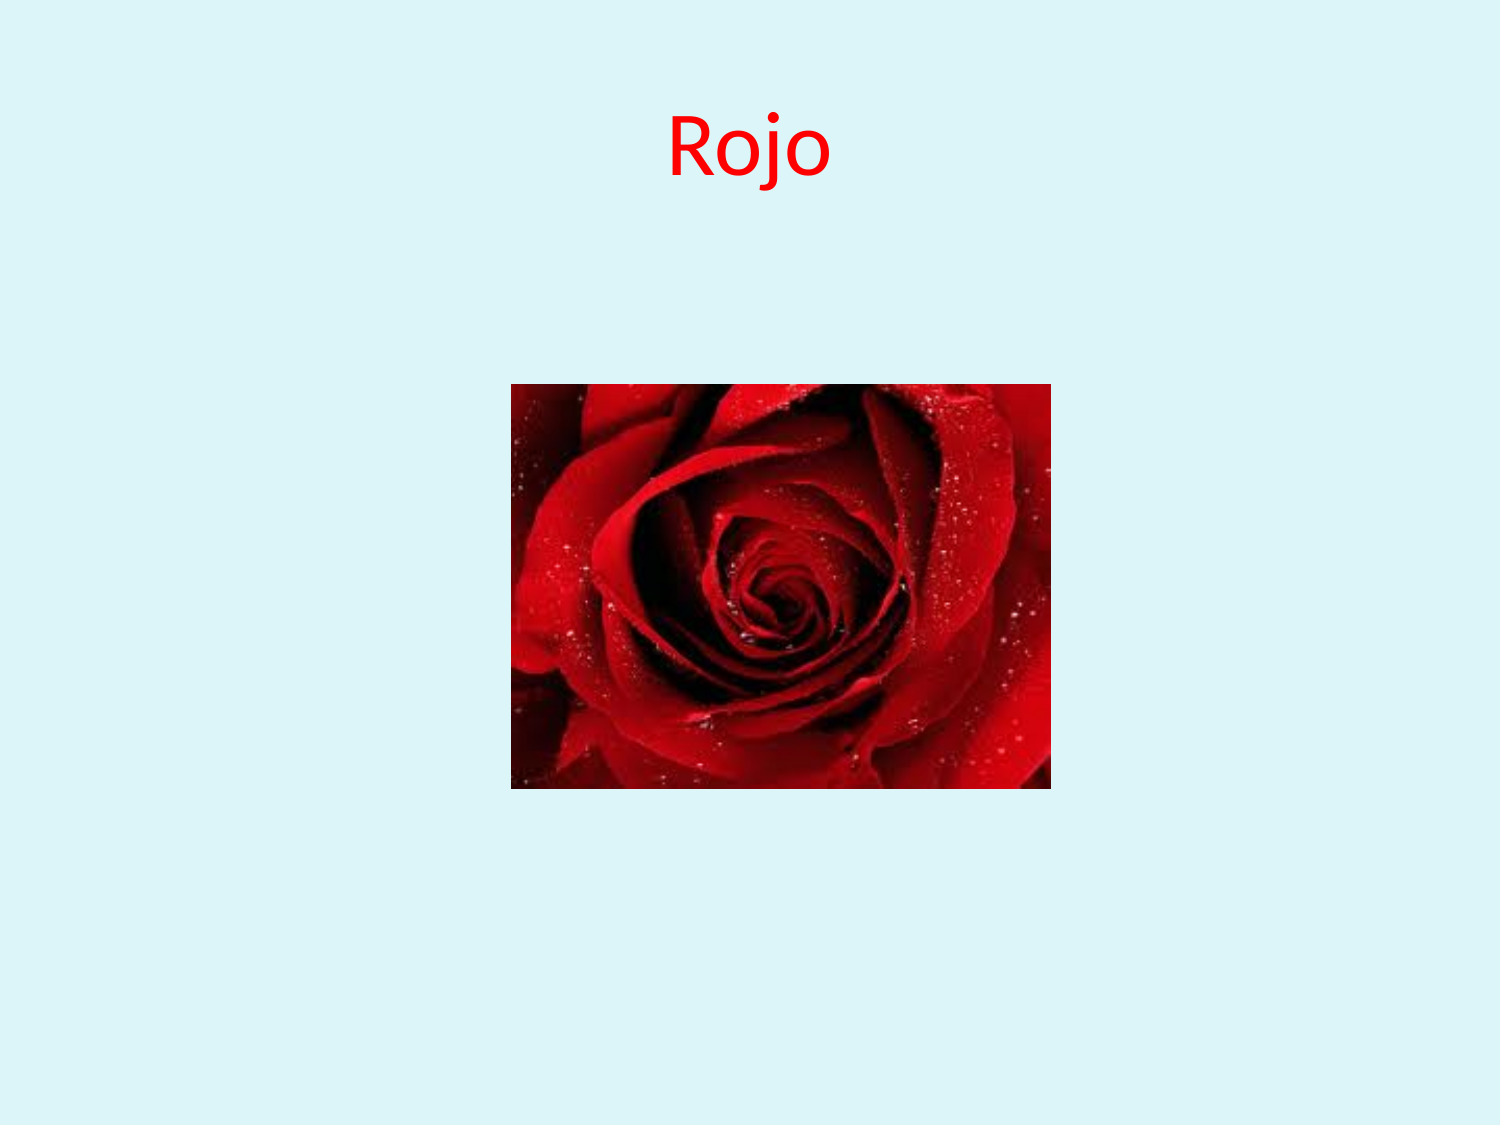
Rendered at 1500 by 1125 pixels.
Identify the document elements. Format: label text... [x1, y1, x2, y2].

title Rojo [75, 45, 1425, 233]
picture [511, 384, 1052, 790]
